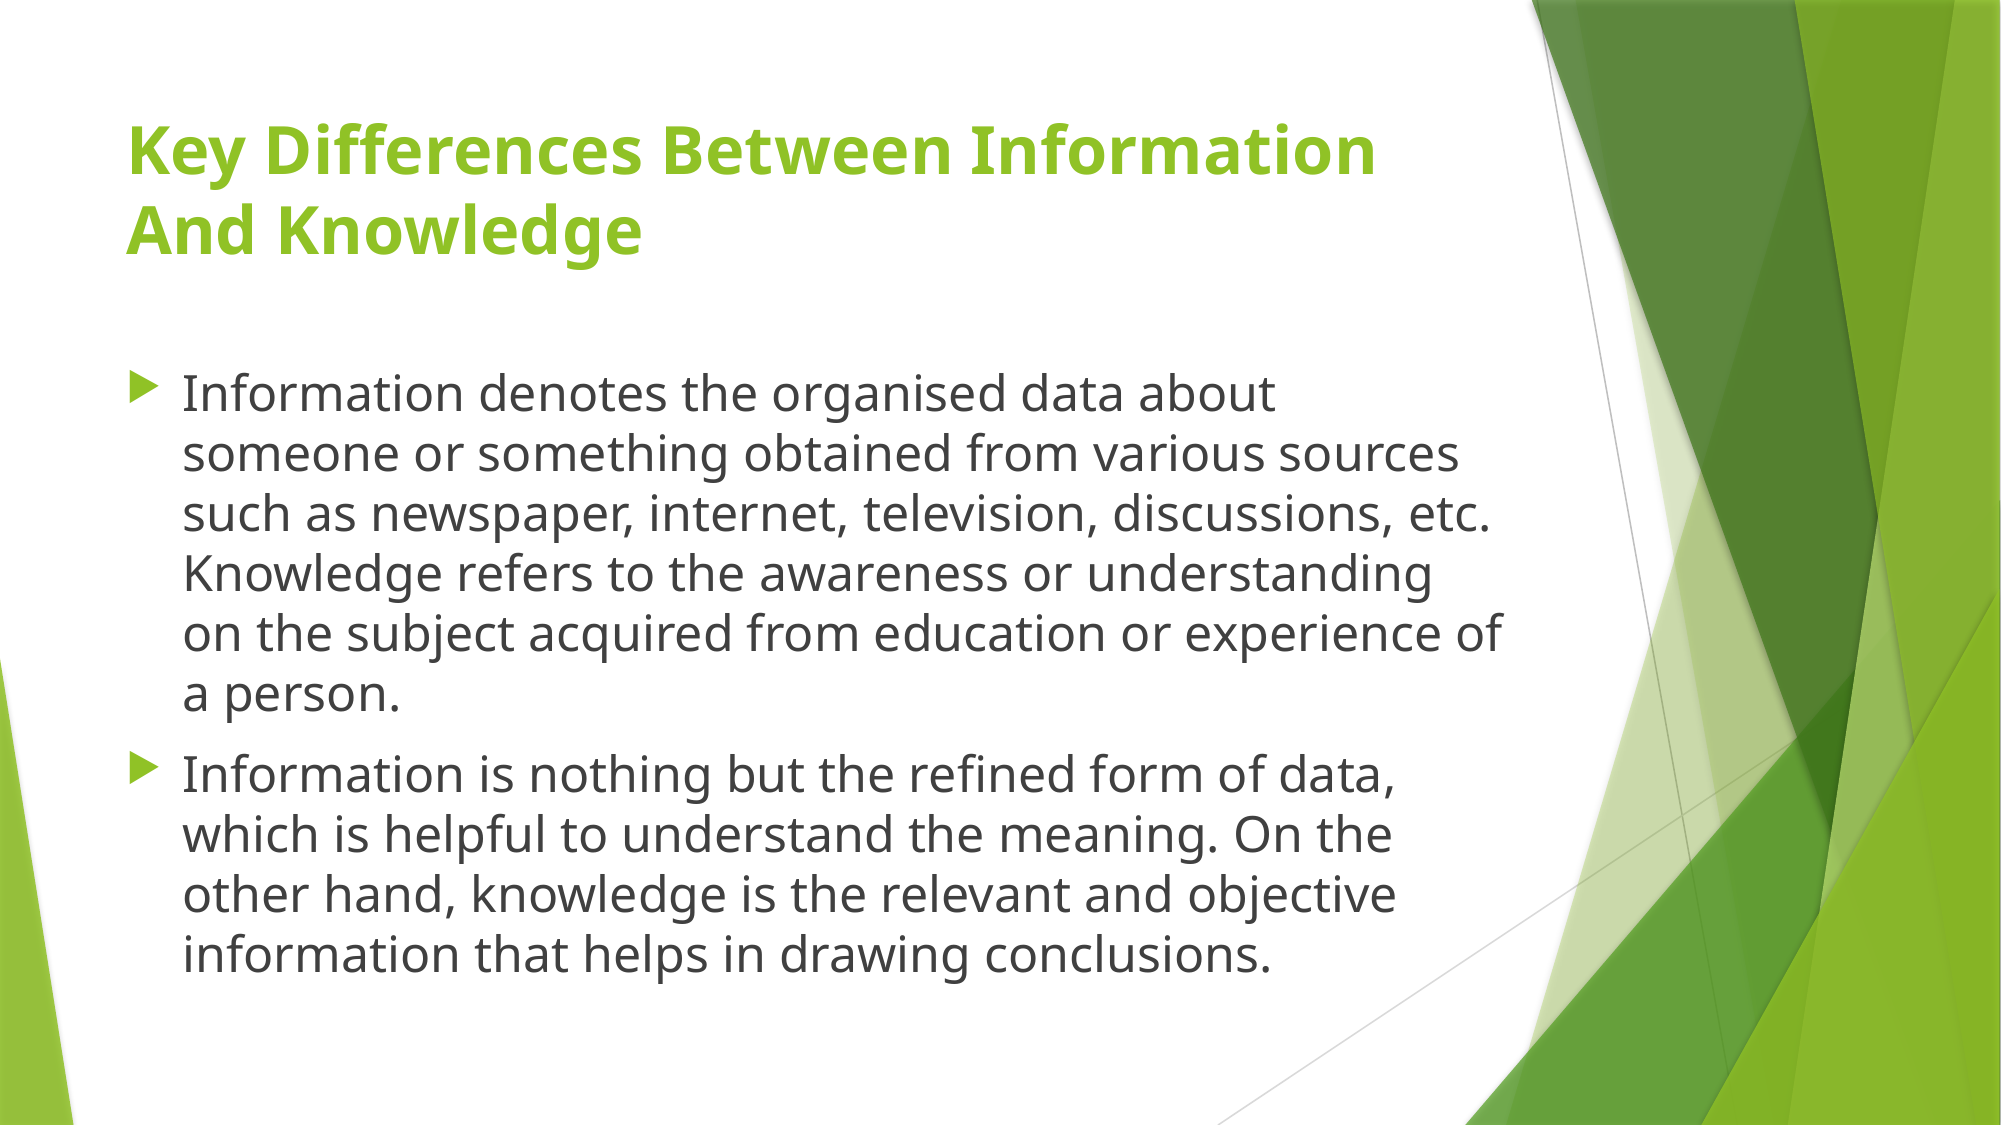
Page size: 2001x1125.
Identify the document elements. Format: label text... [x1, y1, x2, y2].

list Information denotes the organised data about someone or something obtained from various sources such as newspaper, internet, television, discussions, etc. Knowledge refers to the awareness or understanding on the subject acquired from education or experience of a person. Information is nothing but the refined form of data, which is helpful to understand the meaning. On the other hand, knowledge is the relevant and objective information that helps in drawing conclusions. [111, 354, 1522, 992]
title Key Differences Between Information And Knowledge [111, 99, 1522, 317]
